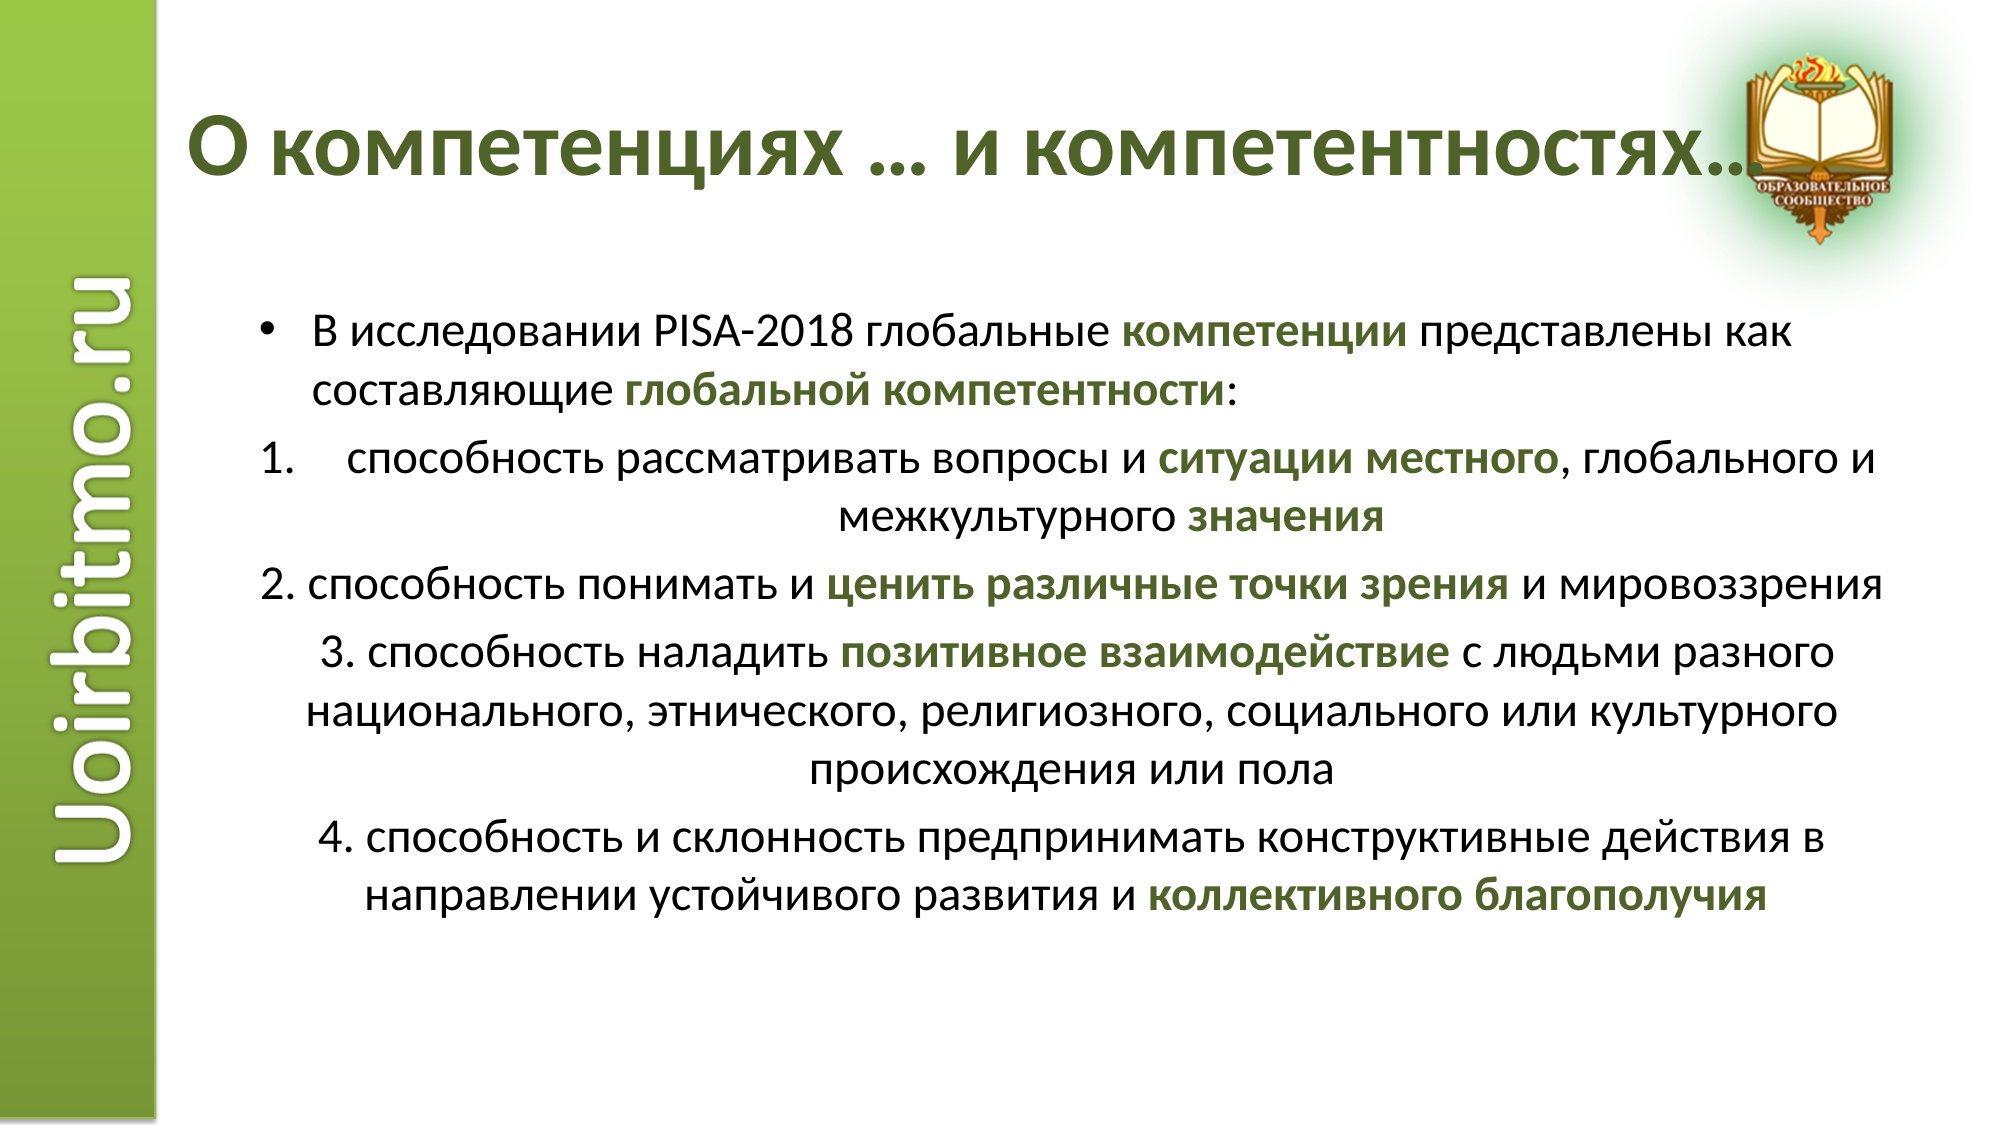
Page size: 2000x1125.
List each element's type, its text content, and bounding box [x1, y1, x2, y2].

picture [0, 0, 2000, 1125]
list В исследовании PISA-2018 глобальные компетенции представлены как составляющие глобальной компетентности: способность рассматривать вопросы и ситуации местного, глобального и межкультурного значения 2. способность понимать и ценить различные точки зрения и мировоззрения 3. способность наладить позитивное взаимодействие с людьми разного национального, этнического, религиозного, социального или культурного происхождения или пола 4. способность и склонность предпринимать конструктивные действия в направлении устойчивого развития и коллективного благополучия [243, 290, 1900, 1005]
title О компетенциях … и компетентностях… [99, 45, 1900, 233]
